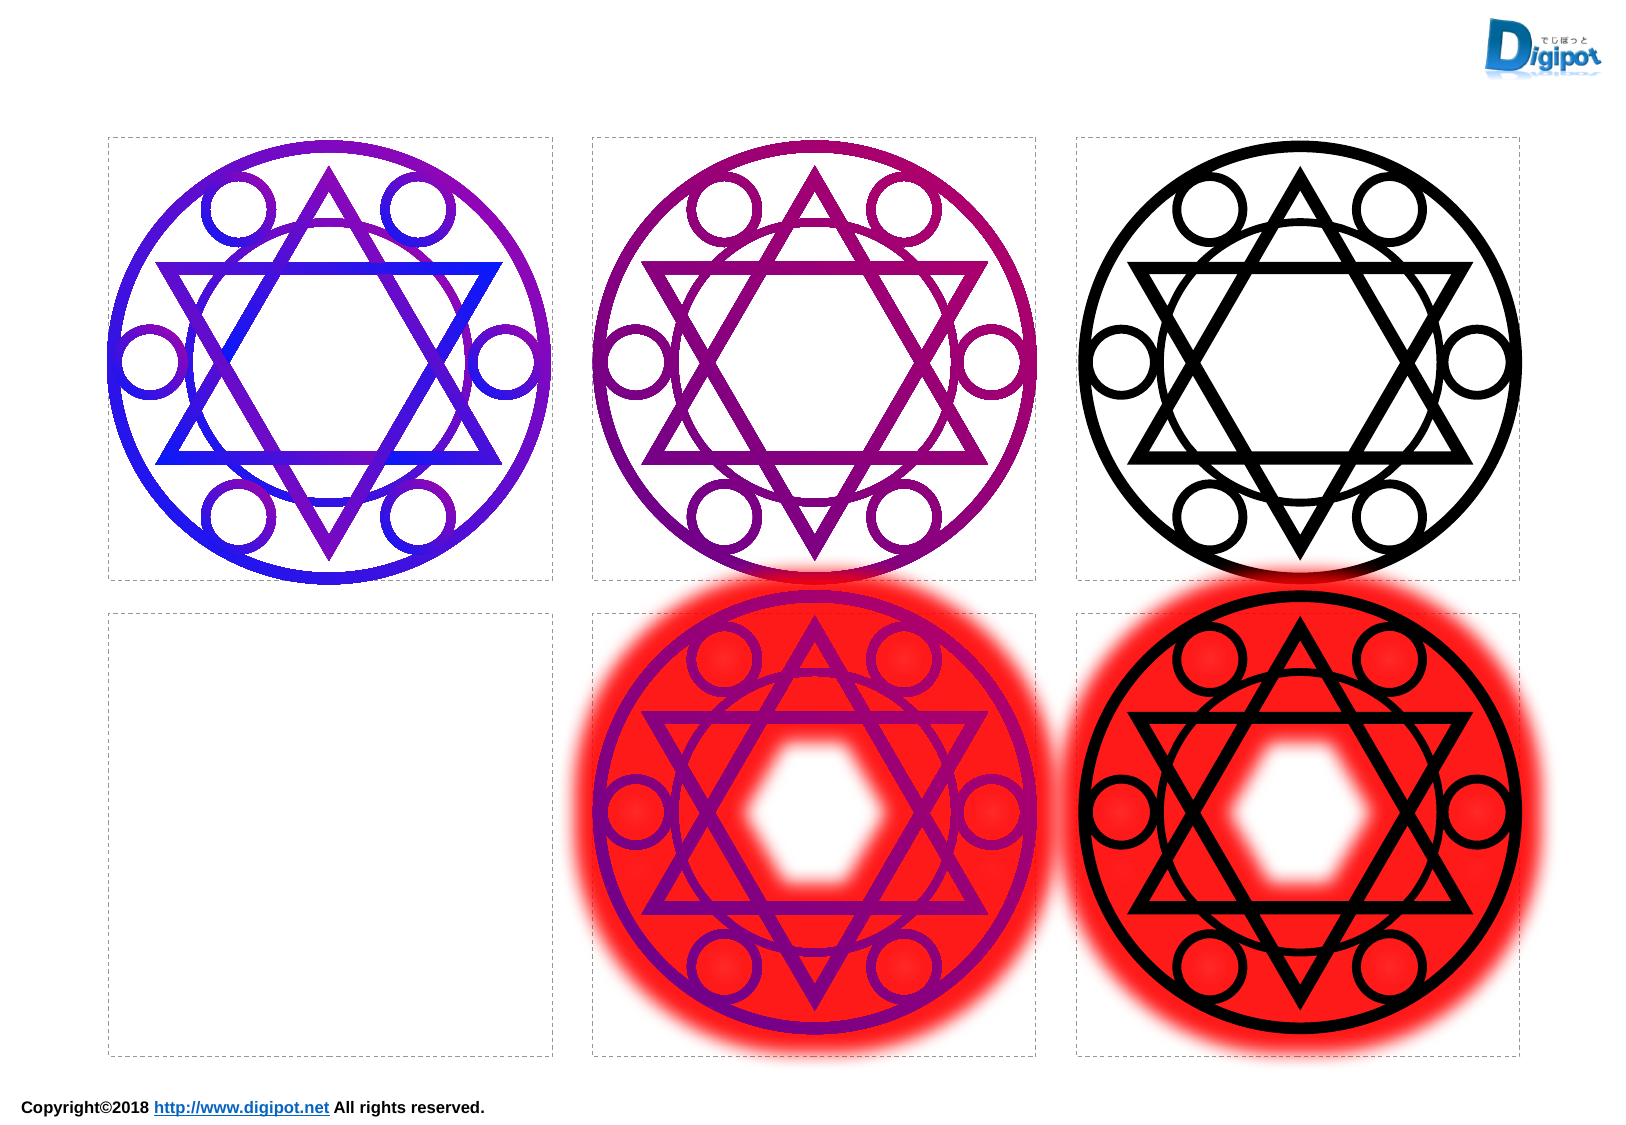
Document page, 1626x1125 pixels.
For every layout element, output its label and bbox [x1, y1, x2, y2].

text_box [106, 590, 551, 1035]
text_box [591, 589, 1038, 1036]
text_box [1213, 562, 1248, 571]
text_box [106, 140, 551, 585]
text_box [1077, 589, 1524, 1036]
text_box [728, 562, 763, 571]
text_box [591, 139, 1038, 568]
text_box [1077, 139, 1524, 568]
picture [1485, 18, 1602, 82]
text_box [867, 562, 902, 571]
text_box [1352, 562, 1387, 571]
text_box [1296, 557, 1304, 562]
